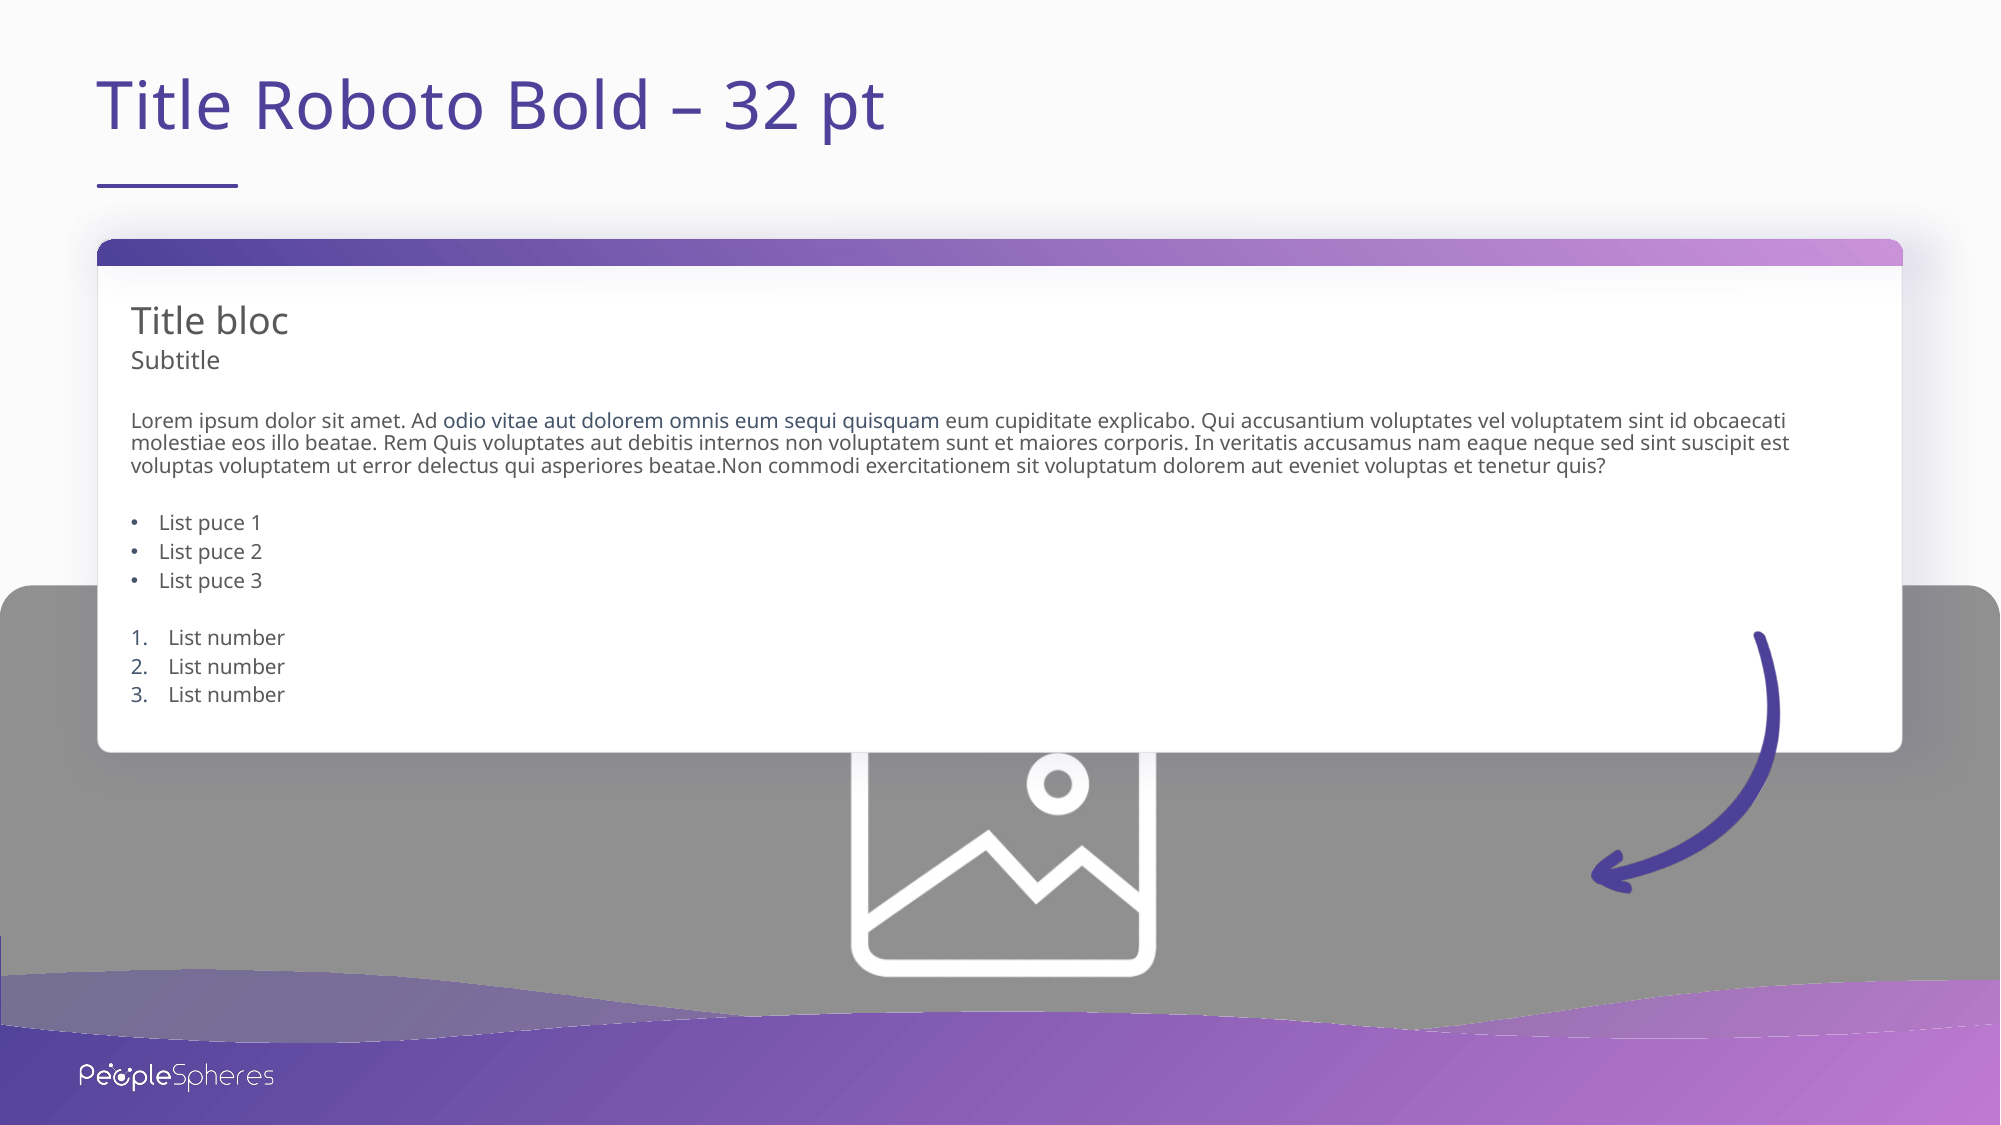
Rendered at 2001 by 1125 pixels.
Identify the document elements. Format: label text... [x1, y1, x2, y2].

text_box [97, 239, 1903, 266]
title Title Roboto Bold – 32 pt [96, 71, 1595, 157]
picture [0, 585, 2000, 936]
picture [79, 1063, 274, 1093]
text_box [0, 936, 2000, 1125]
text_box Title bloc Subtitle Lorem ipsum dolor sit amet. Ad odio vitae aut dolorem omnis eum sequi quisquam eum cupiditate explicabo. Qui accusantium voluptates vel voluptatem sint id obcaecati molestiae eos illo beatae. Rem Quis voluptates aut debitis internos non voluptatem sunt et maiores corporis. In veritatis accusamus nam eaque neque sed sint suscipit est voluptas voluptatem ut error delectus qui asperiores beatae.Non commodi exercitationem sit voluptatum dolorem aut eveniet voluptas et tenetur quis? List puce 1 List puce 2 List puce 3 List number List number List number [97, 266, 1903, 585]
